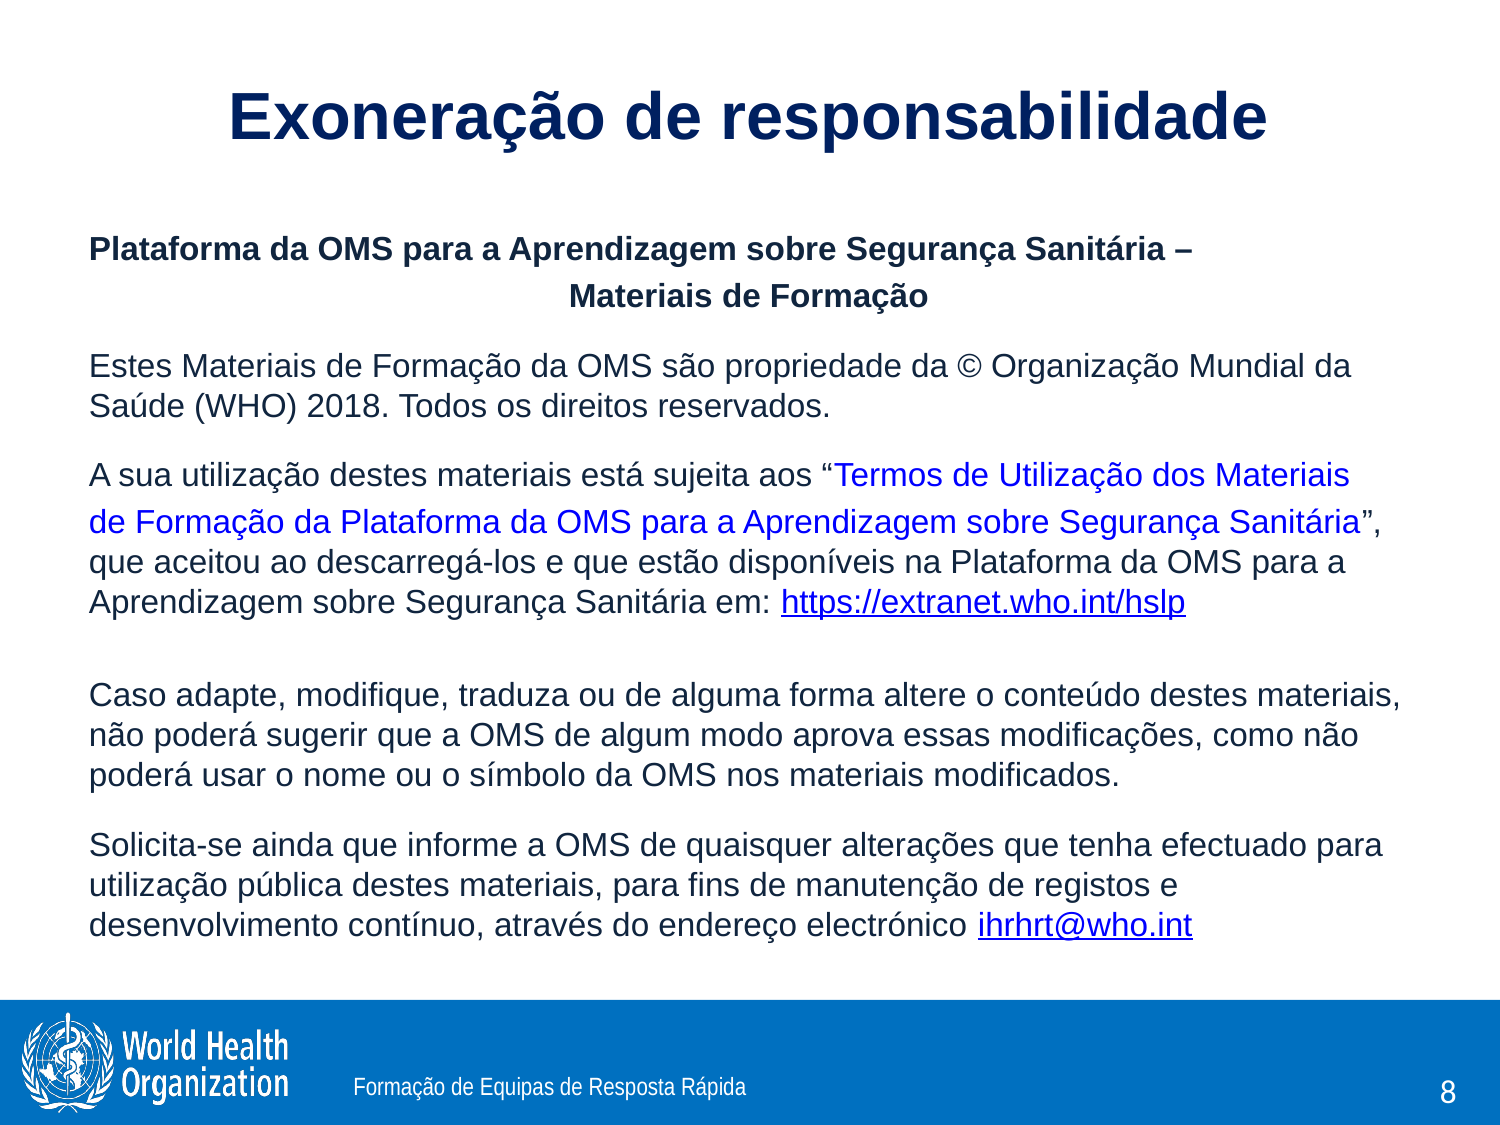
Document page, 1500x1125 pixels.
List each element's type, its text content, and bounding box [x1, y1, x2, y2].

picture [21, 1012, 288, 1113]
text_box Exoneração de responsabilidade [73, 19, 1424, 207]
text_box Plataforma da OMS para a Aprendizagem sobre Segurança Sanitária – Materiais de Formação Estes Materiais de Formação da OMS são propriedade da © Organização Mundial da Saúde (WHO) 2018. Todos os direitos reservados. A sua utilização destes materiais está sujeita aos “Termos de Utilização dos Materiais de Formação da Plataforma da OMS para a Aprendizagem sobre Segurança Sanitária”, que aceitou ao descarregá-los e que estão disponíveis na Plataforma da OMS para a Aprendizagem sobre Segurança Sanitária em: https://extranet.who.int/hslp Caso adapte, modifique, traduza ou de alguma forma altere o conteúdo destes materiais, não poderá sugerir que a OMS de algum modo aprova essas modificações, como não poderá usar o nome ou o símbolo da OMS nos materiais modificados. Solicita-se ainda que informe a OMS de quaisquer alterações que tenha efectuado para utilização pública destes materiais, para fins de manutenção de registos e desenvolvimento contínuo, através do endereço electrónico ihrhrt@who.int [73, 219, 1424, 963]
